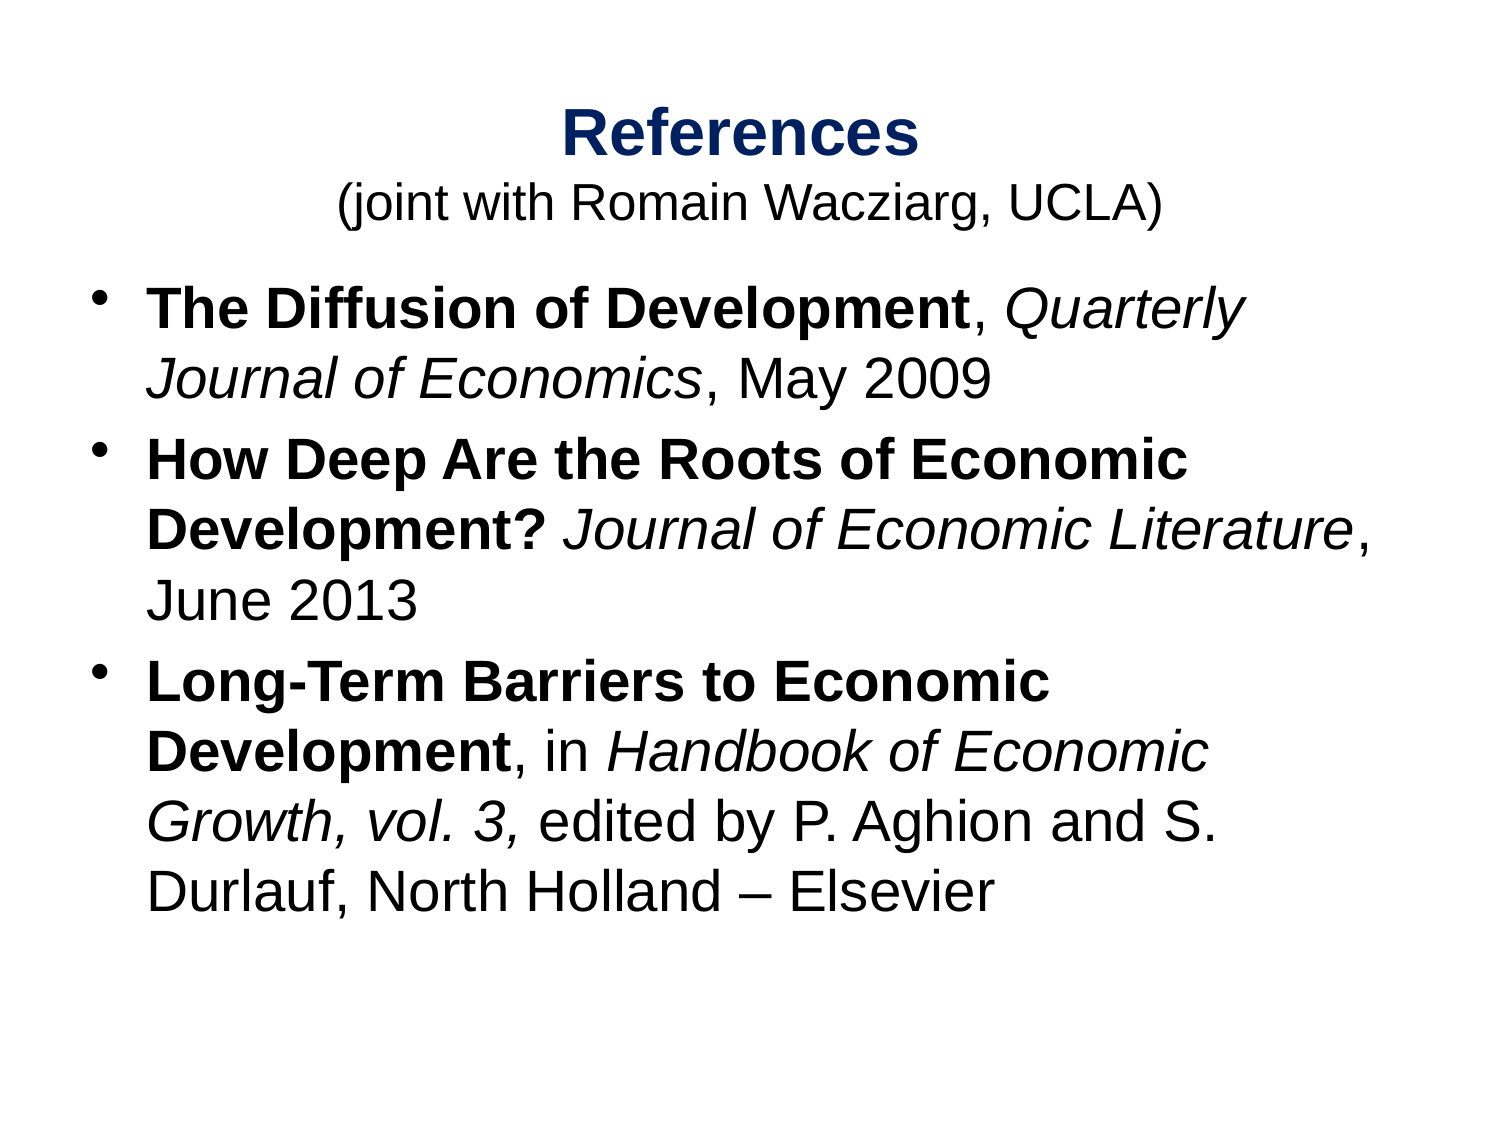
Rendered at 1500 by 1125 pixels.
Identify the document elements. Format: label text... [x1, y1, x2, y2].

title References (joint with Romain Wacziarg, UCLA) [74, 62, 1426, 251]
list The Diffusion of Development, Quarterly Journal of Economics, May 2009 How Deep Are the Roots of Economic Development? Journal of Economic Literature, June 2013 Long-Term Barriers to Economic Development, in Handbook of Economic Growth, vol. 3, edited by P. Aghion and S. Durlauf, North Holland – Elsevier [74, 262, 1426, 1006]
